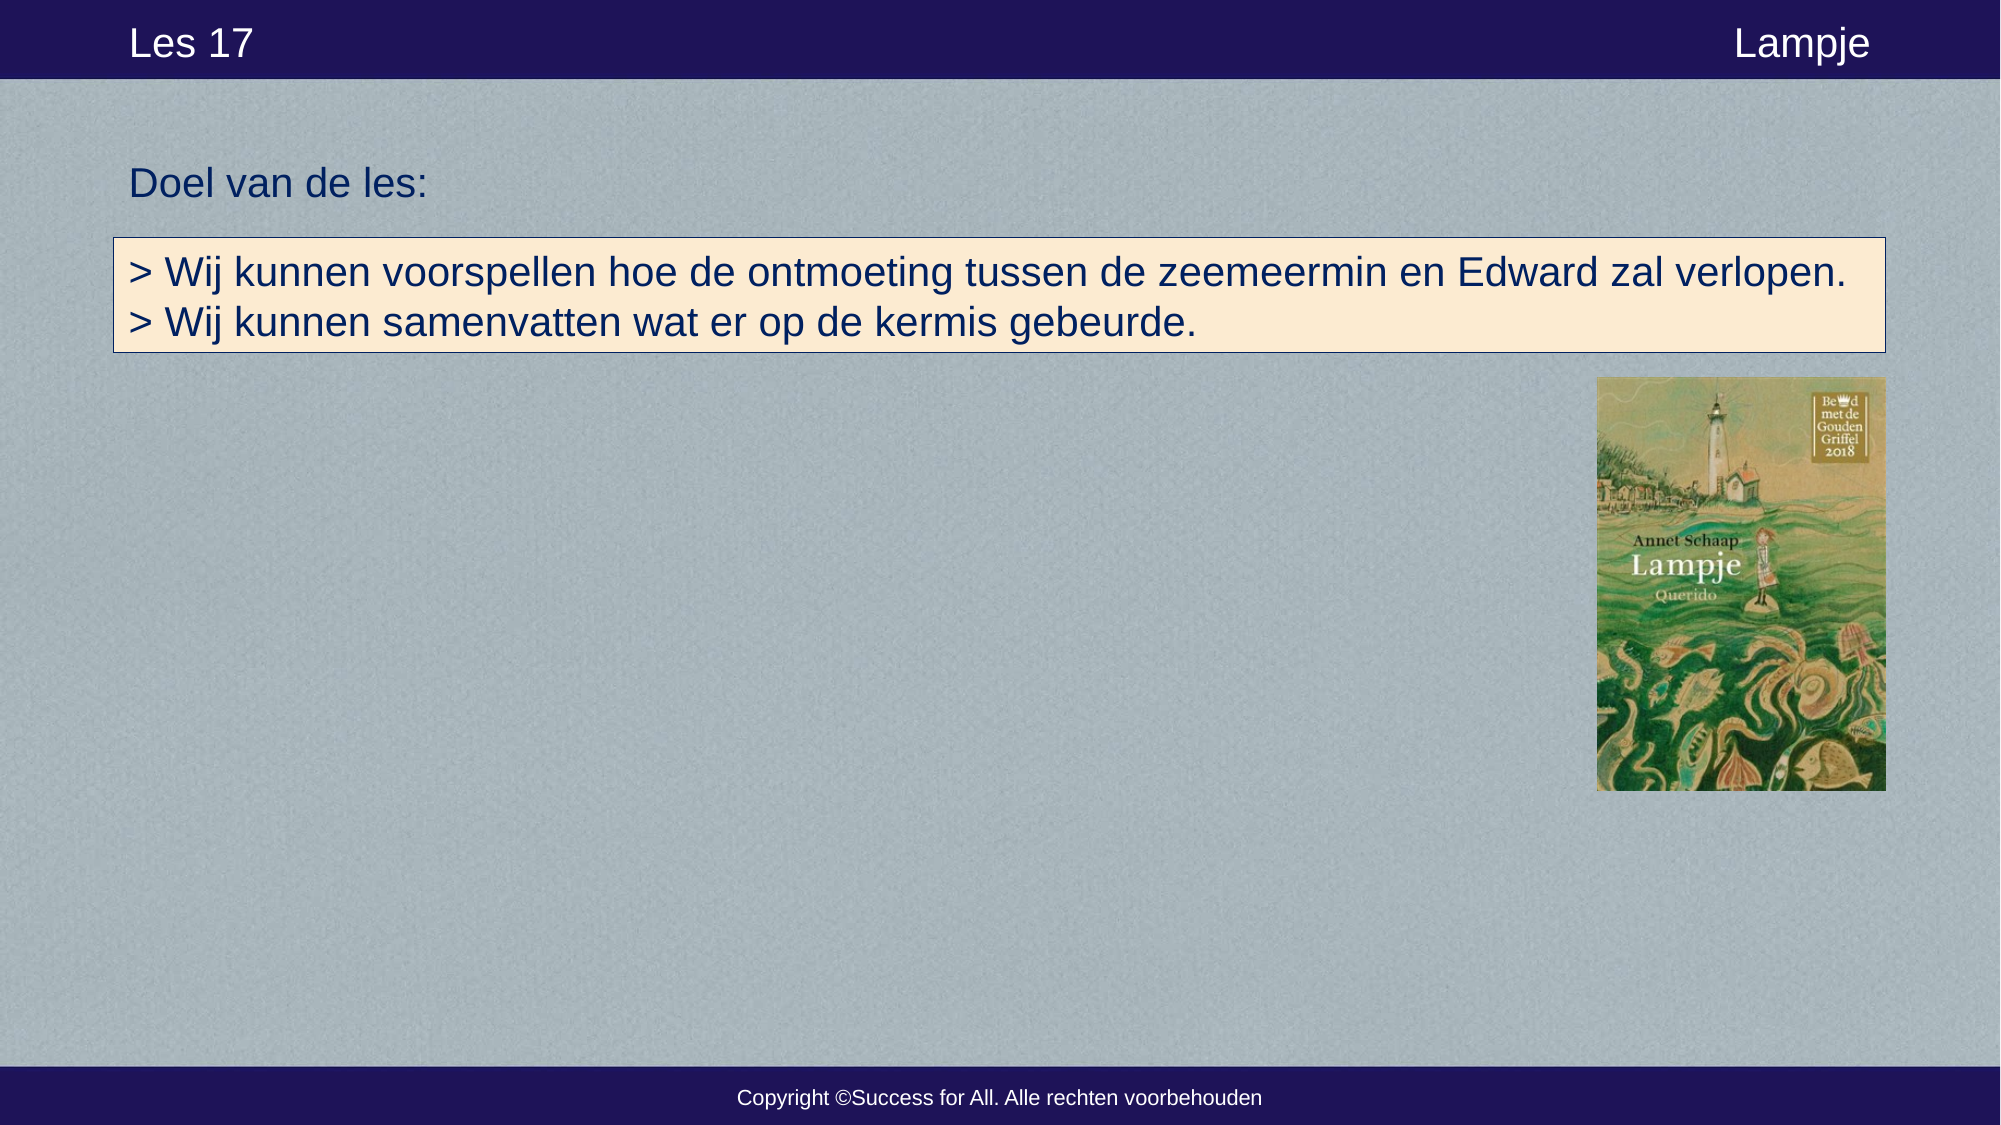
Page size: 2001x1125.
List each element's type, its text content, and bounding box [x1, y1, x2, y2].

text_box Doel van de les: [113, 148, 1635, 214]
text_box Les 17 [114, 8, 354, 73]
text_box Copyright ©Success for All. Alle rechten voorbehouden [0, 1076, 2000, 1125]
picture [0, 0, 2001, 1125]
text_box Lampje [999, 8, 1886, 73]
text_box > Wij kunnen voorspellen hoe de ontmoeting tussen de zeemeermin en Edward zal verlopen. > Wij kunnen samenvatten wat er op de kermis gebeurde. [113, 237, 1886, 353]
